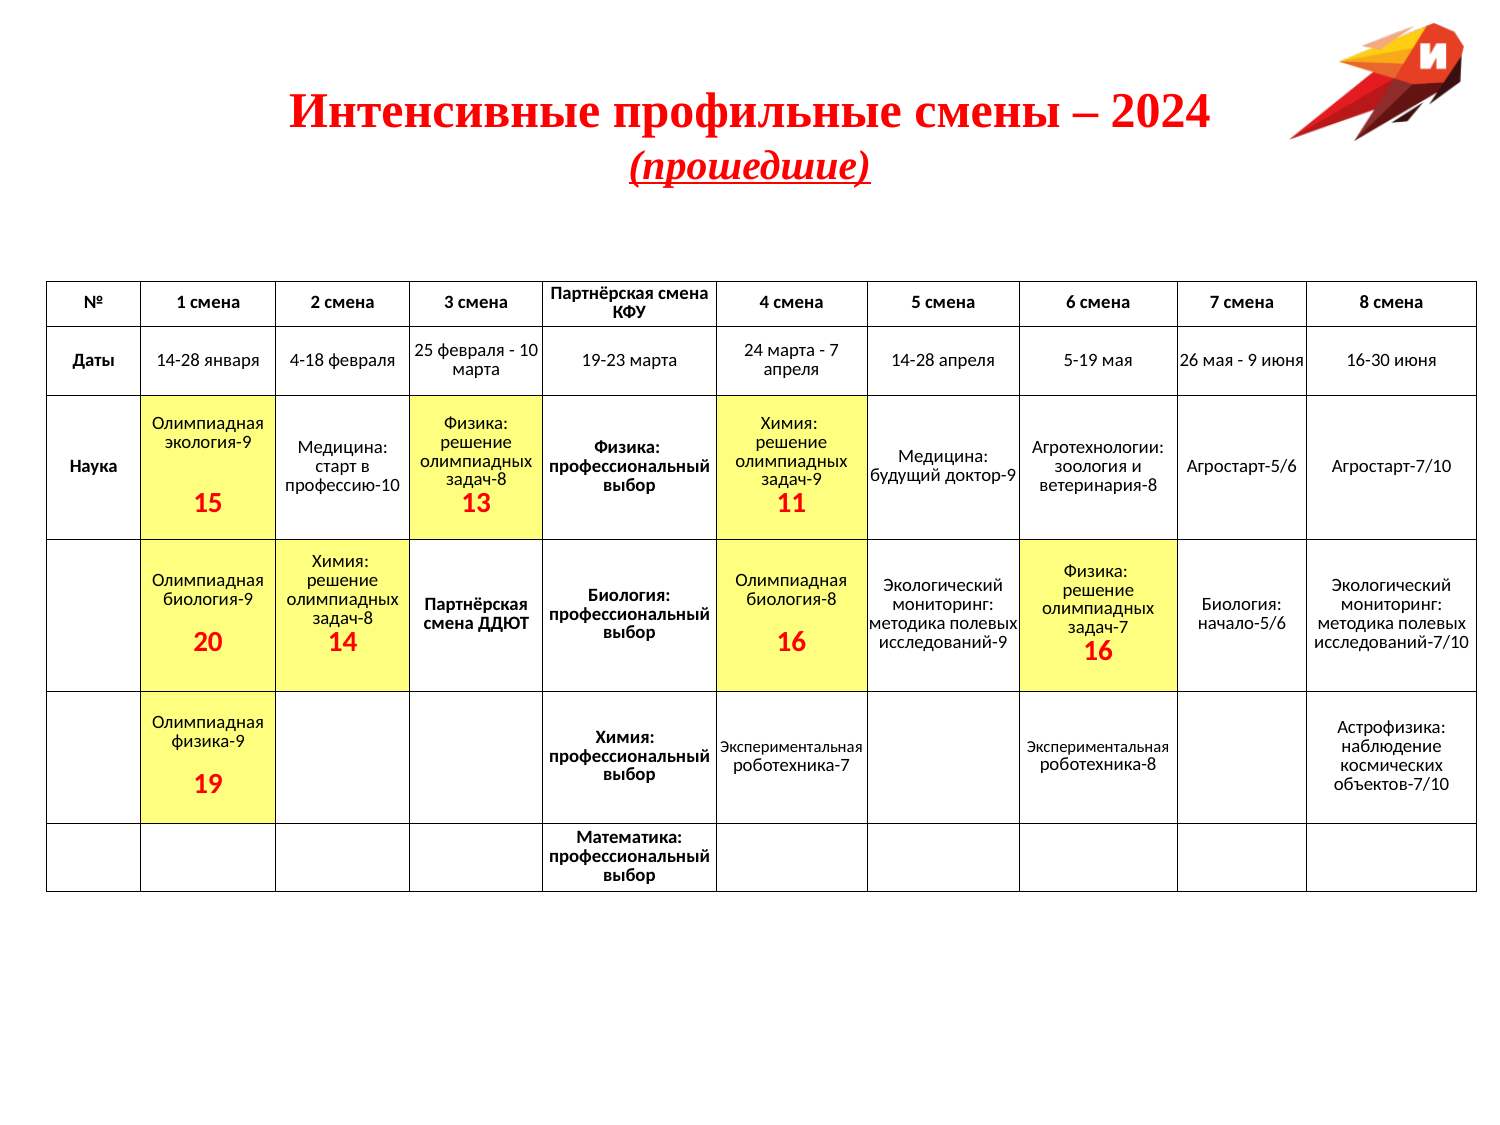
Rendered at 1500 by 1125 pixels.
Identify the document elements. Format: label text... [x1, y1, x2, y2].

table_cell [47, 692, 140, 823]
table_cell Партнёрская смена ДДЮТ [410, 540, 542, 691]
table_cell [717, 824, 867, 891]
table_cell Физика: профессиональный выбор [543, 396, 716, 539]
table_cell Олимпиадная экология-9 15 [141, 396, 275, 539]
table_cell Медицина: старт в профессию-10 [276, 396, 409, 539]
table_header 3 смена [410, 282, 542, 326]
text_box Интенсивные профильные смены – 2024 (прошедшие) [0, 70, 1500, 196]
table_cell [868, 692, 1019, 823]
table_cell Химия: решение олимпиадных задач-8 14 [276, 540, 409, 691]
table_cell [47, 824, 140, 891]
table_cell Агростарт-5/6 [1178, 396, 1306, 539]
table_cell 4-18 февраля [276, 327, 409, 395]
table_cell [410, 824, 542, 891]
table_cell Олимпиадная физика-9 19 [141, 692, 275, 823]
table_cell 26 мая - 9 июня [1178, 327, 1306, 395]
table_header 4 смена [717, 282, 867, 326]
table_cell [276, 692, 409, 823]
table_header Партнёрская смена КФУ [543, 282, 716, 326]
table_cell Агротехнологии: зоология и ветеринария-8 [1020, 396, 1177, 539]
table_cell [1178, 692, 1306, 823]
table_cell [1178, 824, 1306, 891]
table_cell [868, 824, 1019, 891]
table_header 1 смена [141, 282, 275, 326]
table_cell [1307, 824, 1476, 891]
table_cell Химия: решение олимпиадных задач-9 11 [717, 396, 867, 539]
table_cell Биология: начало-5/6 [1178, 540, 1306, 691]
table_header 6 смена [1020, 282, 1177, 326]
table_cell 14-28 апреля [868, 327, 1019, 395]
table_cell [276, 824, 409, 891]
table_header 5 смена [868, 282, 1019, 326]
table_cell Химия: профессиональный выбор [543, 692, 716, 823]
table_cell 16-30 июня [1307, 327, 1476, 395]
table_cell Даты [47, 327, 140, 395]
table_cell Наука [47, 396, 140, 539]
table_cell [141, 824, 275, 891]
table_header 7 смена [1178, 282, 1306, 326]
table_header № [47, 282, 140, 326]
table_cell Олимпиадная биология-8 16 [717, 540, 867, 691]
table_cell [1020, 824, 1177, 891]
picture [1288, 23, 1465, 141]
table_cell Биология: профессиональный выбор [543, 540, 716, 691]
table_header 2 смена [276, 282, 409, 326]
table_cell Агростарт-7/10 [1307, 396, 1476, 539]
table_cell Экологический мониторинг: методика полевых исследований-7/10 [1307, 540, 1476, 691]
table_cell 24 марта - 7 апреля [717, 327, 867, 395]
table_cell Медицина: будущий доктор-9 [868, 396, 1019, 539]
table_cell Олимпиадная биология-9 20 [141, 540, 275, 691]
table_cell Астрофизика: наблюдение космических объектов-7/10 [1307, 692, 1476, 823]
table_cell Физика: решение олимпиадных задач-7 16 [1020, 540, 1177, 691]
table_cell Физика: решение олимпиадных задач-8 13 [410, 396, 542, 539]
table_cell Математика: профессиональный выбор [543, 824, 716, 891]
table_cell Экспериментальная роботехника-7 [717, 692, 867, 823]
table_header 8 смена [1307, 282, 1476, 326]
table_cell [47, 540, 140, 691]
table_cell 5-19 мая [1020, 327, 1177, 395]
table_cell [410, 692, 542, 823]
table_cell Экспериментальная роботехника-8 [1020, 692, 1177, 823]
table_cell 25 февраля - 10 марта [410, 327, 542, 395]
table_cell 19-23 марта [543, 327, 716, 395]
table_cell Экологический мониторинг: методика полевых исследований-9 [868, 540, 1019, 691]
table_cell 14-28 января [141, 327, 275, 395]
